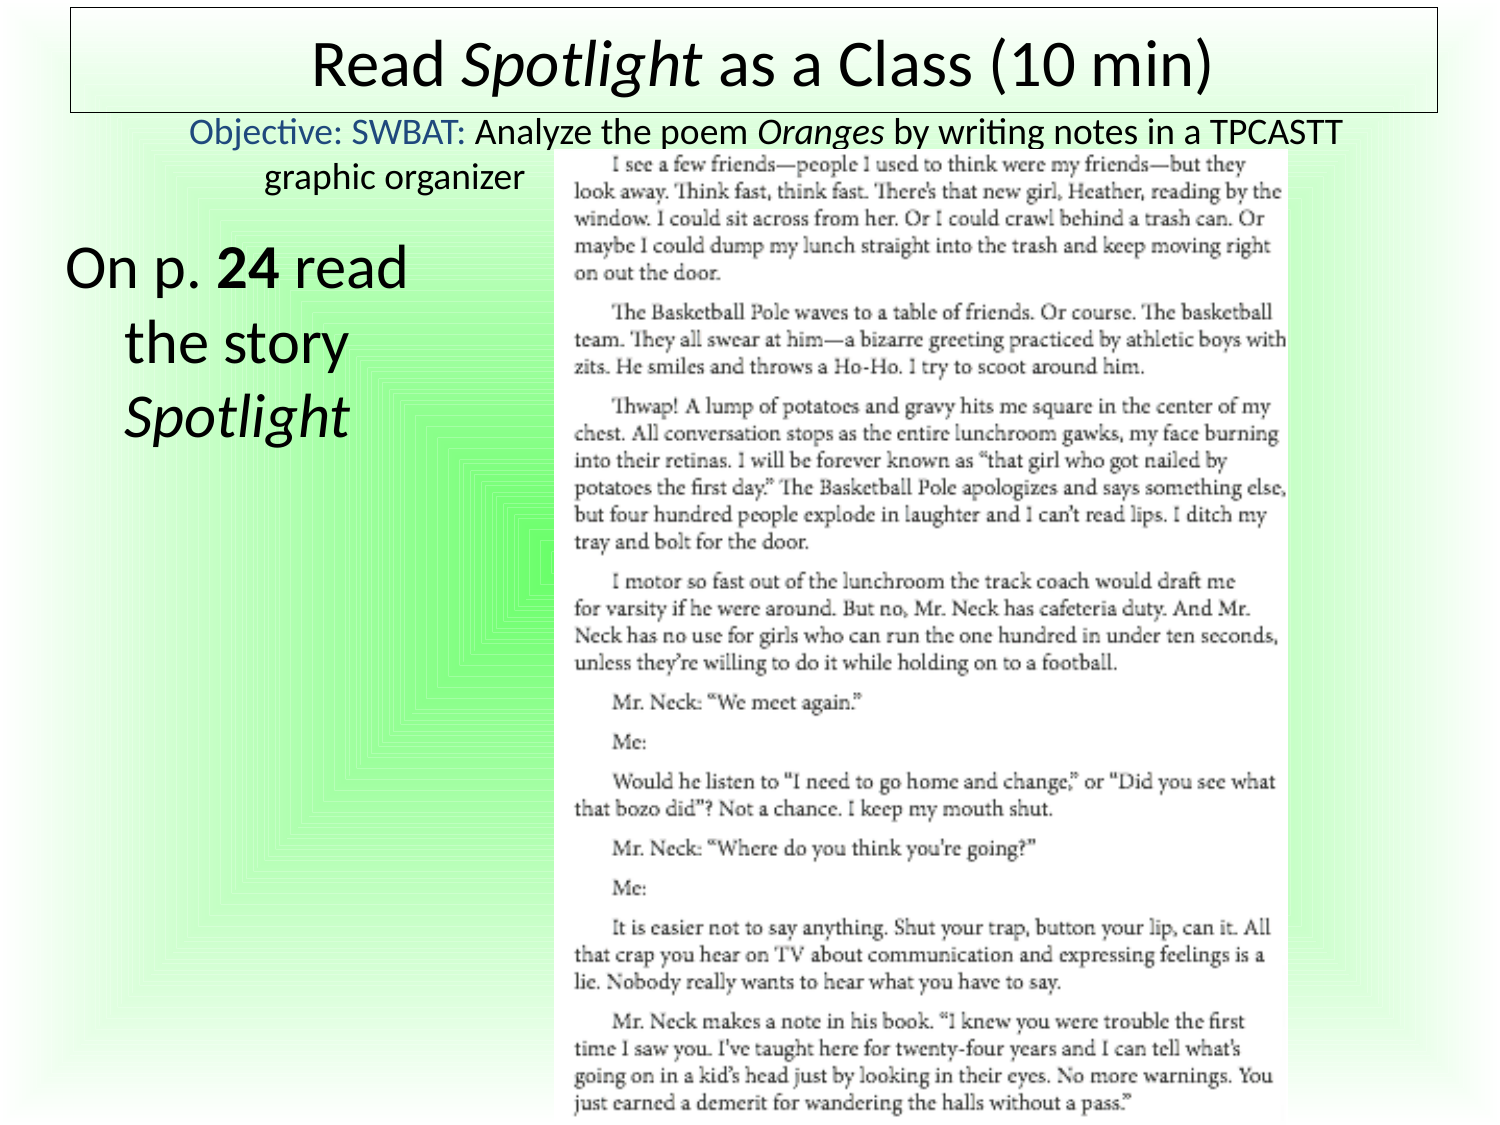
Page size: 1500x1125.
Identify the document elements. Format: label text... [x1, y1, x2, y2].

text_box Objective: SWBAT: Analyze the poem Oranges by writing notes in a TPCASTT graphic organizer [70, 99, 1413, 205]
picture [553, 149, 1288, 1125]
title Read Spotlight as a Class (10 min) [70, 7, 1438, 113]
text_box On p. 24 read the story Spotlight [18, 218, 457, 458]
